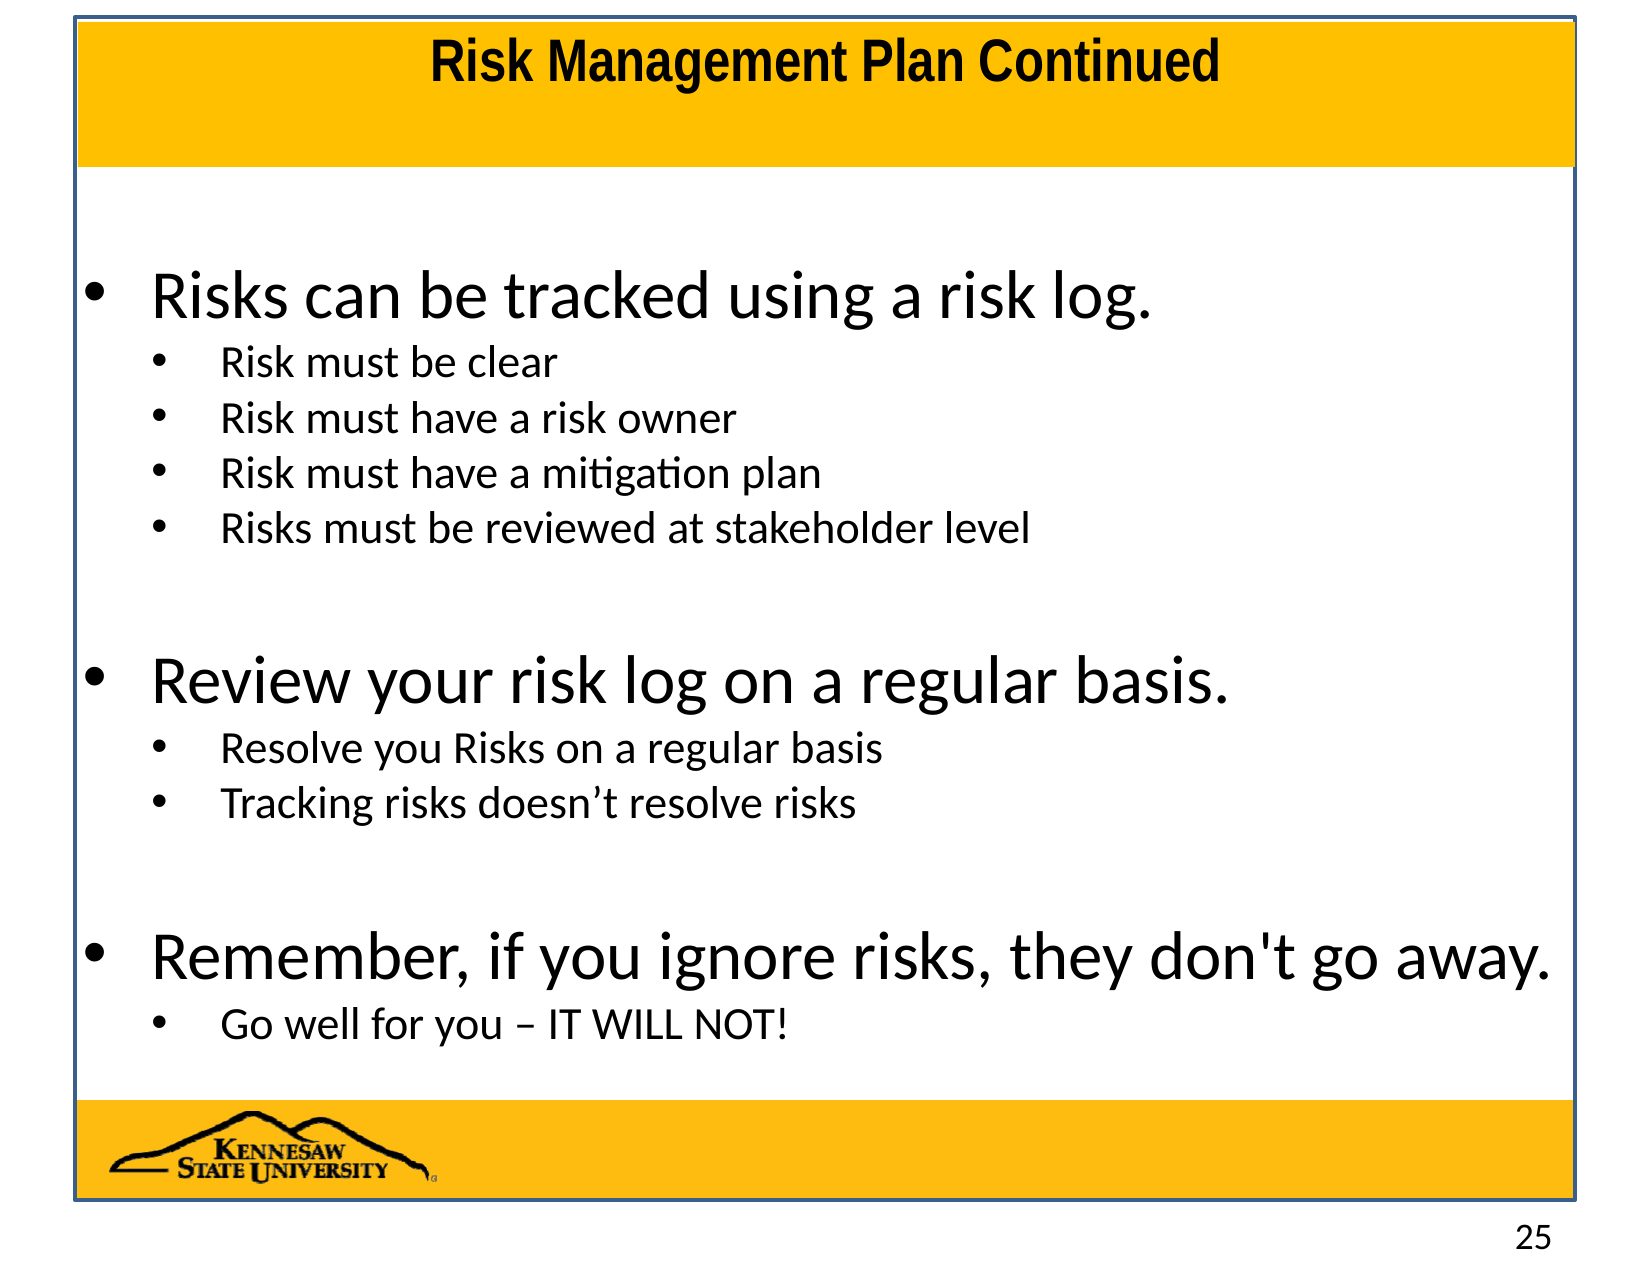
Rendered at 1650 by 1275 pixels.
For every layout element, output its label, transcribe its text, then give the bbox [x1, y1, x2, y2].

picture [108, 1125, 437, 1184]
list Risks can be tracked using a risk log. Risk must be clear Risk must have a risk owner Risk must have a mitigation plan Risks must be reviewed at stakeholder level Review your risk log on a regular basis. Resolve you Risks on a regular basis Tracking risks doesn’t resolve risks Remember, if you ignore risks, they don't go away. Go well for you – IT WILL NOT! [82, 167, 1568, 1125]
title Risk Management Plan Continued [77, 21, 1575, 167]
